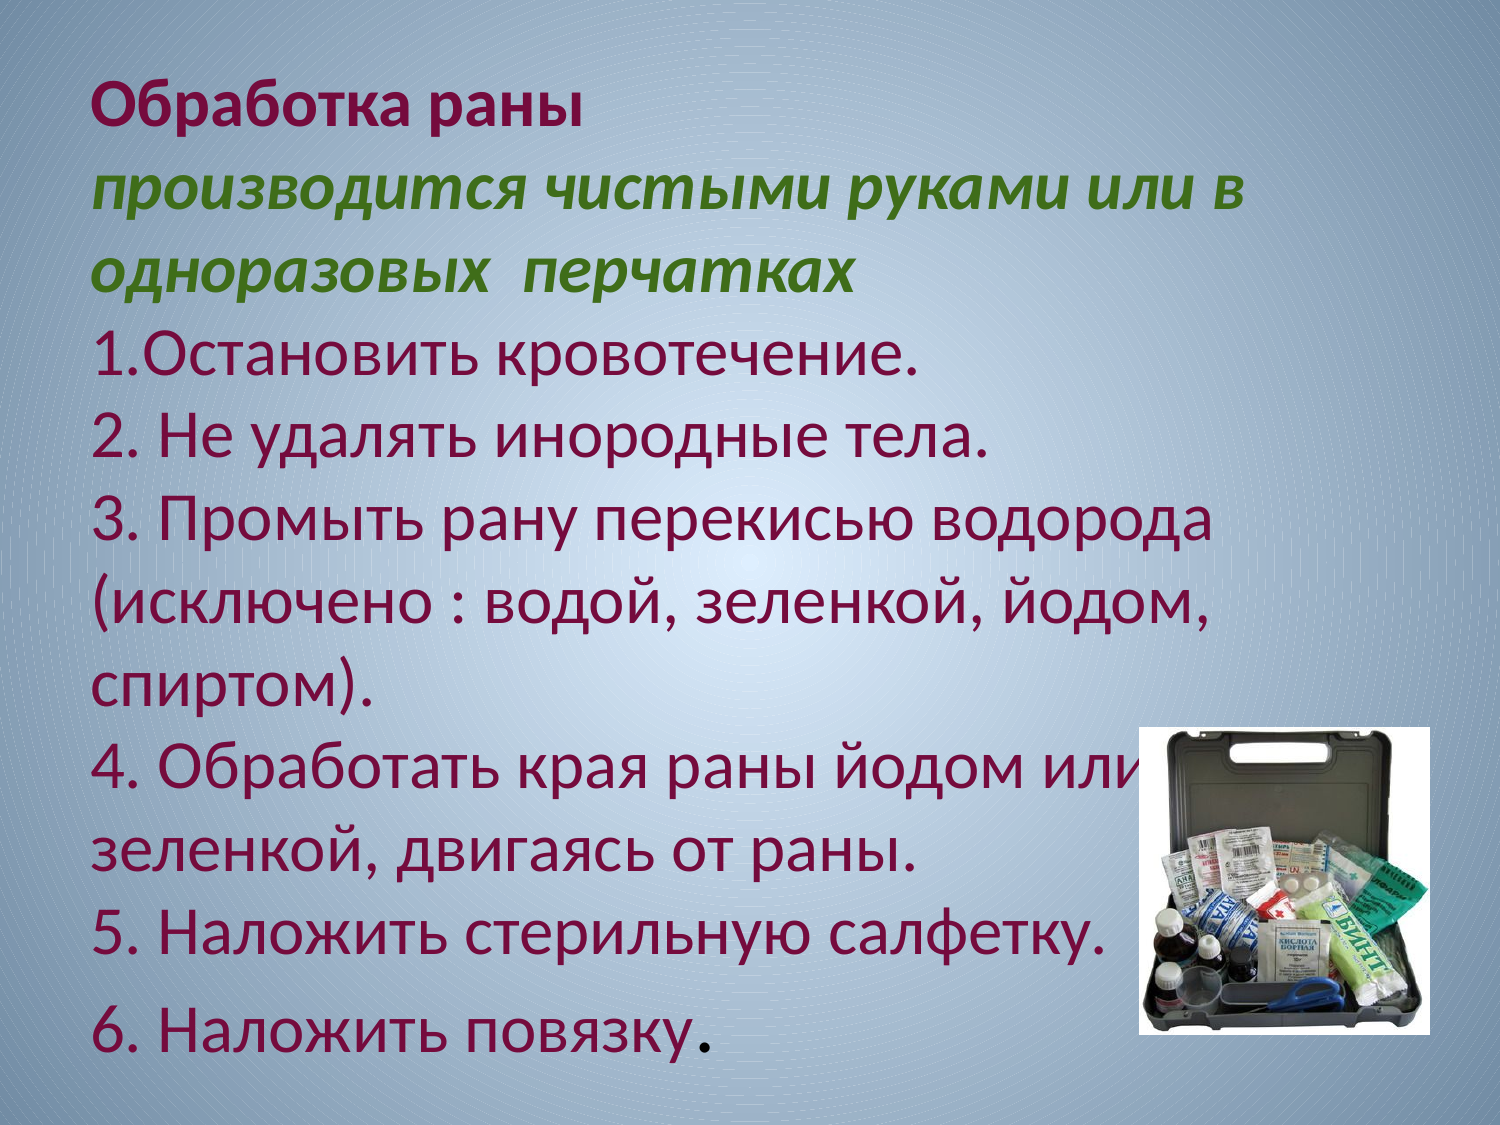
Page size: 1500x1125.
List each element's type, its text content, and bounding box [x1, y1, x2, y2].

picture [1139, 727, 1430, 1036]
title Обработка раны производится чистыми руками или в одноразовых перчатках 1.Остановить кровотечение. 2. Не удалять инородные тела. 3. Промыть рану перекисью водорода (исключено : водой, зеленкой, йодом, спиртом). 4. Обработать края раны йодом или зеленкой, двигаясь от раны. 5. Наложить стерильную салфетку. 6. Наложить повязку. [75, 45, 1329, 1083]
